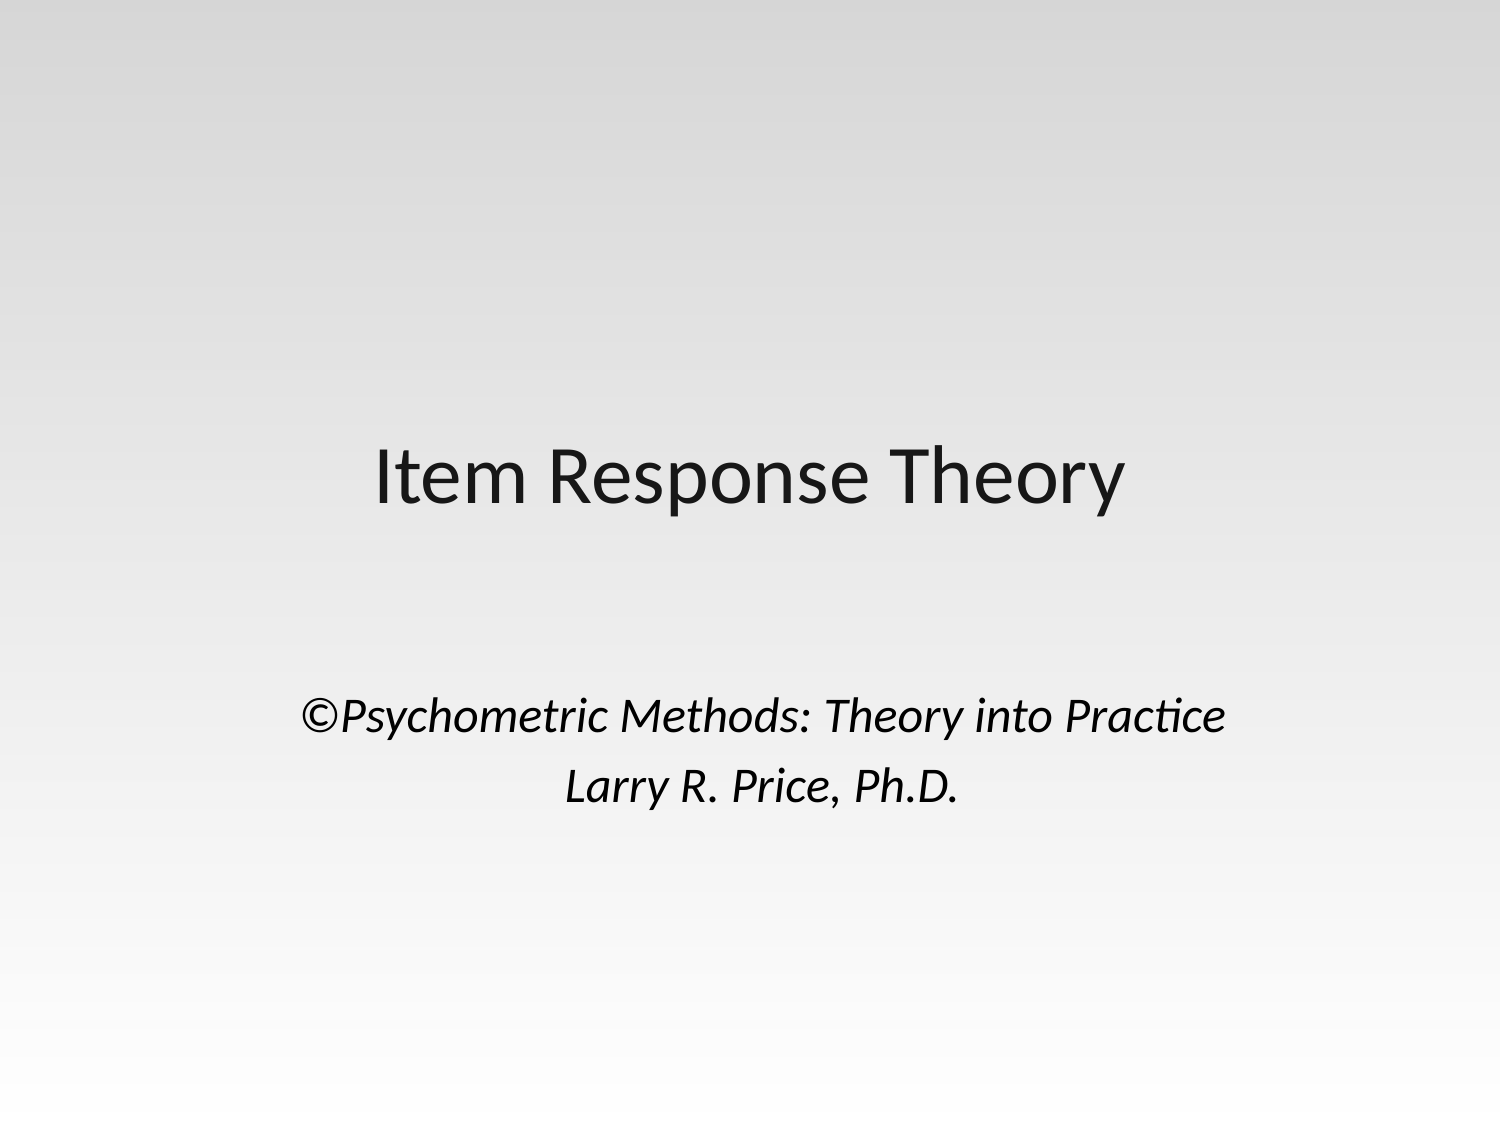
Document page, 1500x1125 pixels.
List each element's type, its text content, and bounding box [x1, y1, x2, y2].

title Item Response Theory [112, 349, 1388, 591]
subtitle ©Psychometric Methods: Theory into Practice Larry R. Price, Ph.D. [237, 675, 1288, 838]
